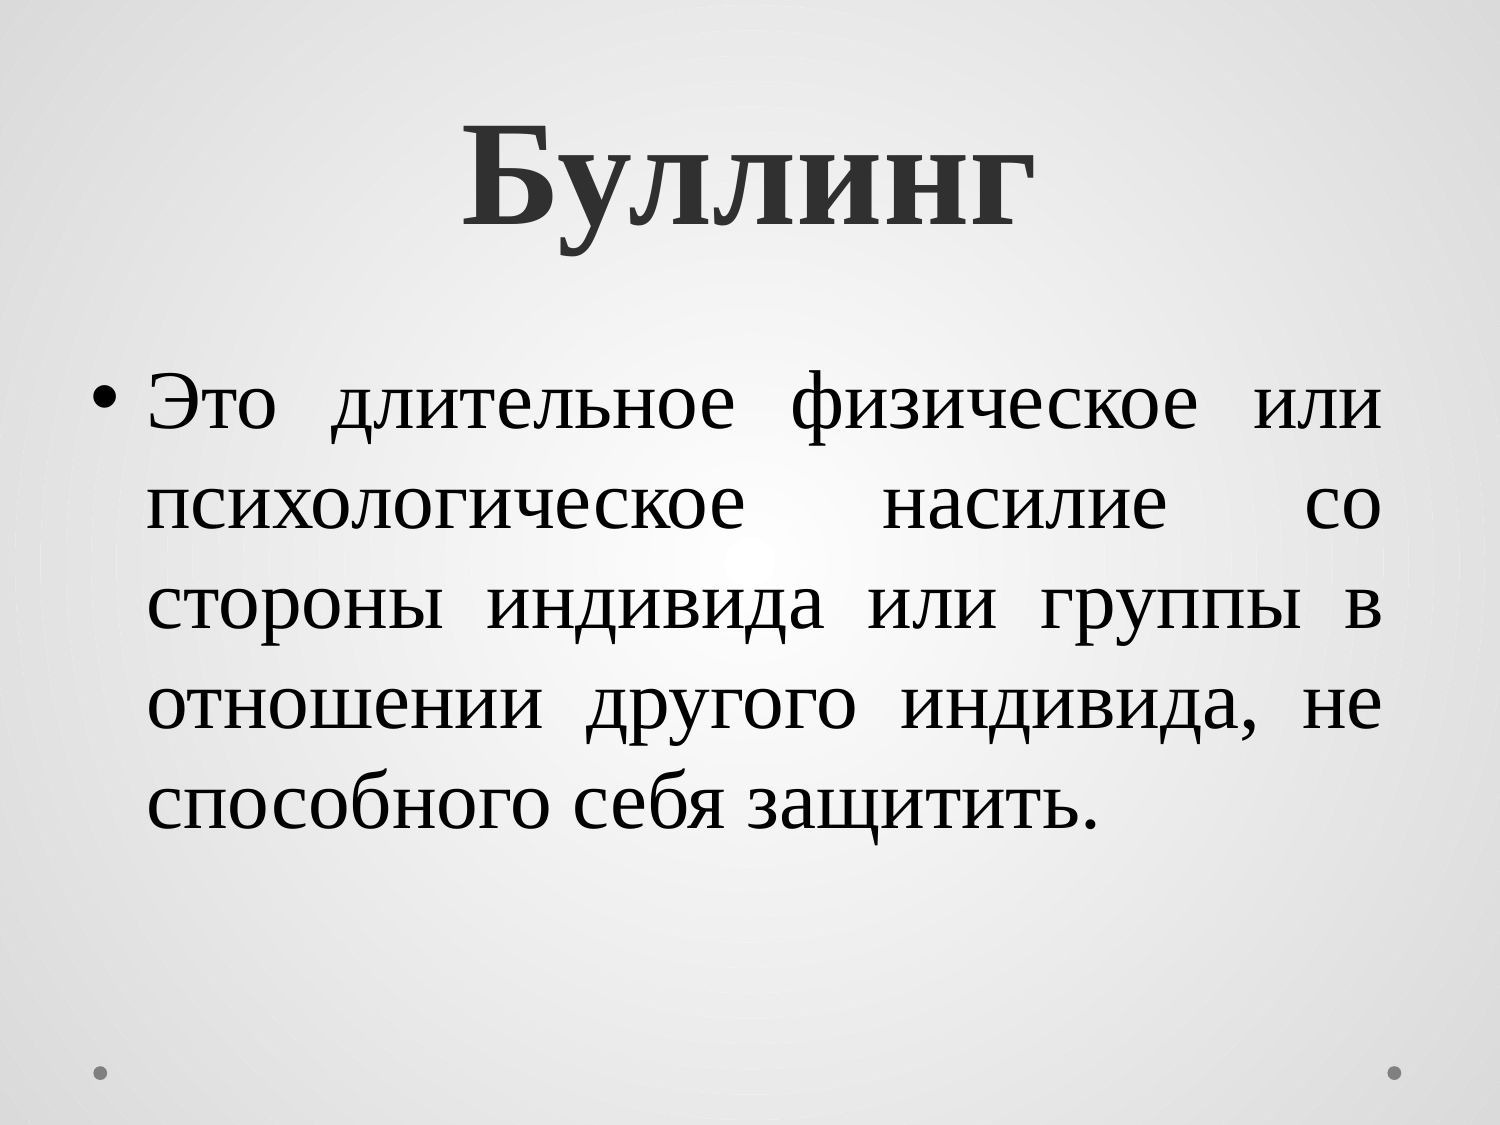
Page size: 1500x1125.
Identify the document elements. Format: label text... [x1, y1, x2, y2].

title Буллинг [75, 0, 1425, 263]
list Это длительное физическое или психологическое насилие со стороны индивида или группы в отношении другого индивида, не способного себя защитить. [75, 338, 1400, 1005]
